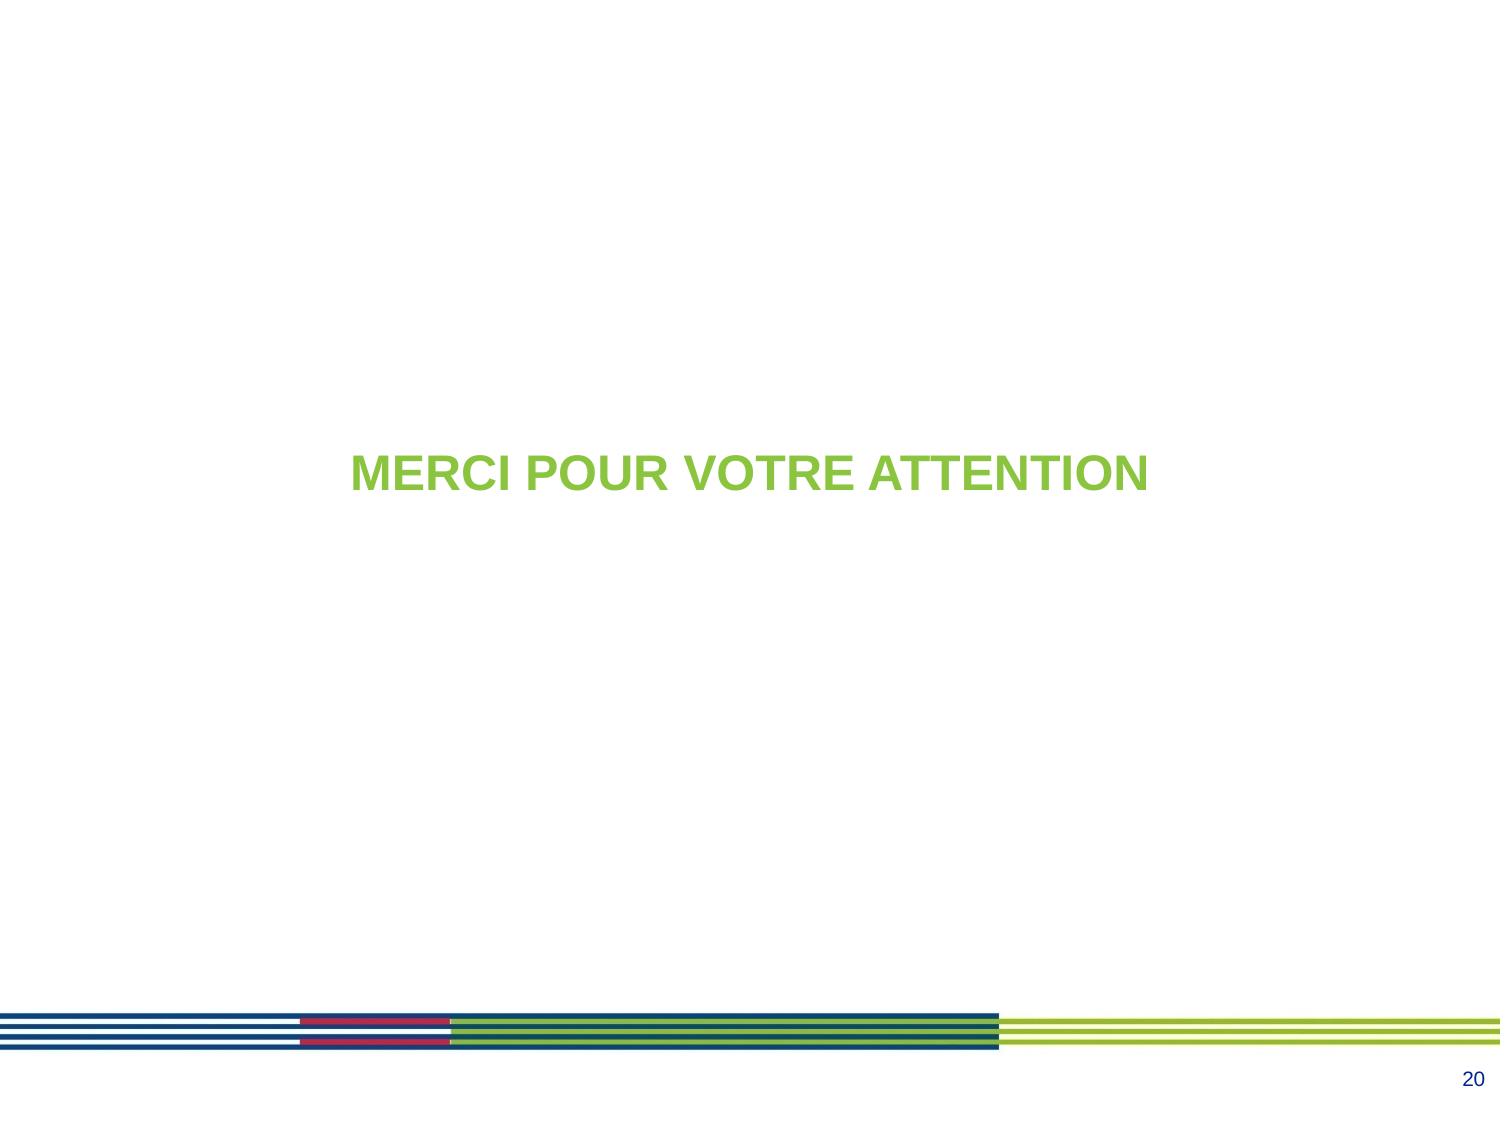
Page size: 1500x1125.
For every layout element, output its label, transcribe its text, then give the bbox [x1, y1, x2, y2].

picture [0, 999, 1500, 1063]
title MERCI POUR VOTRE ATTENTION [0, 36, 1500, 905]
